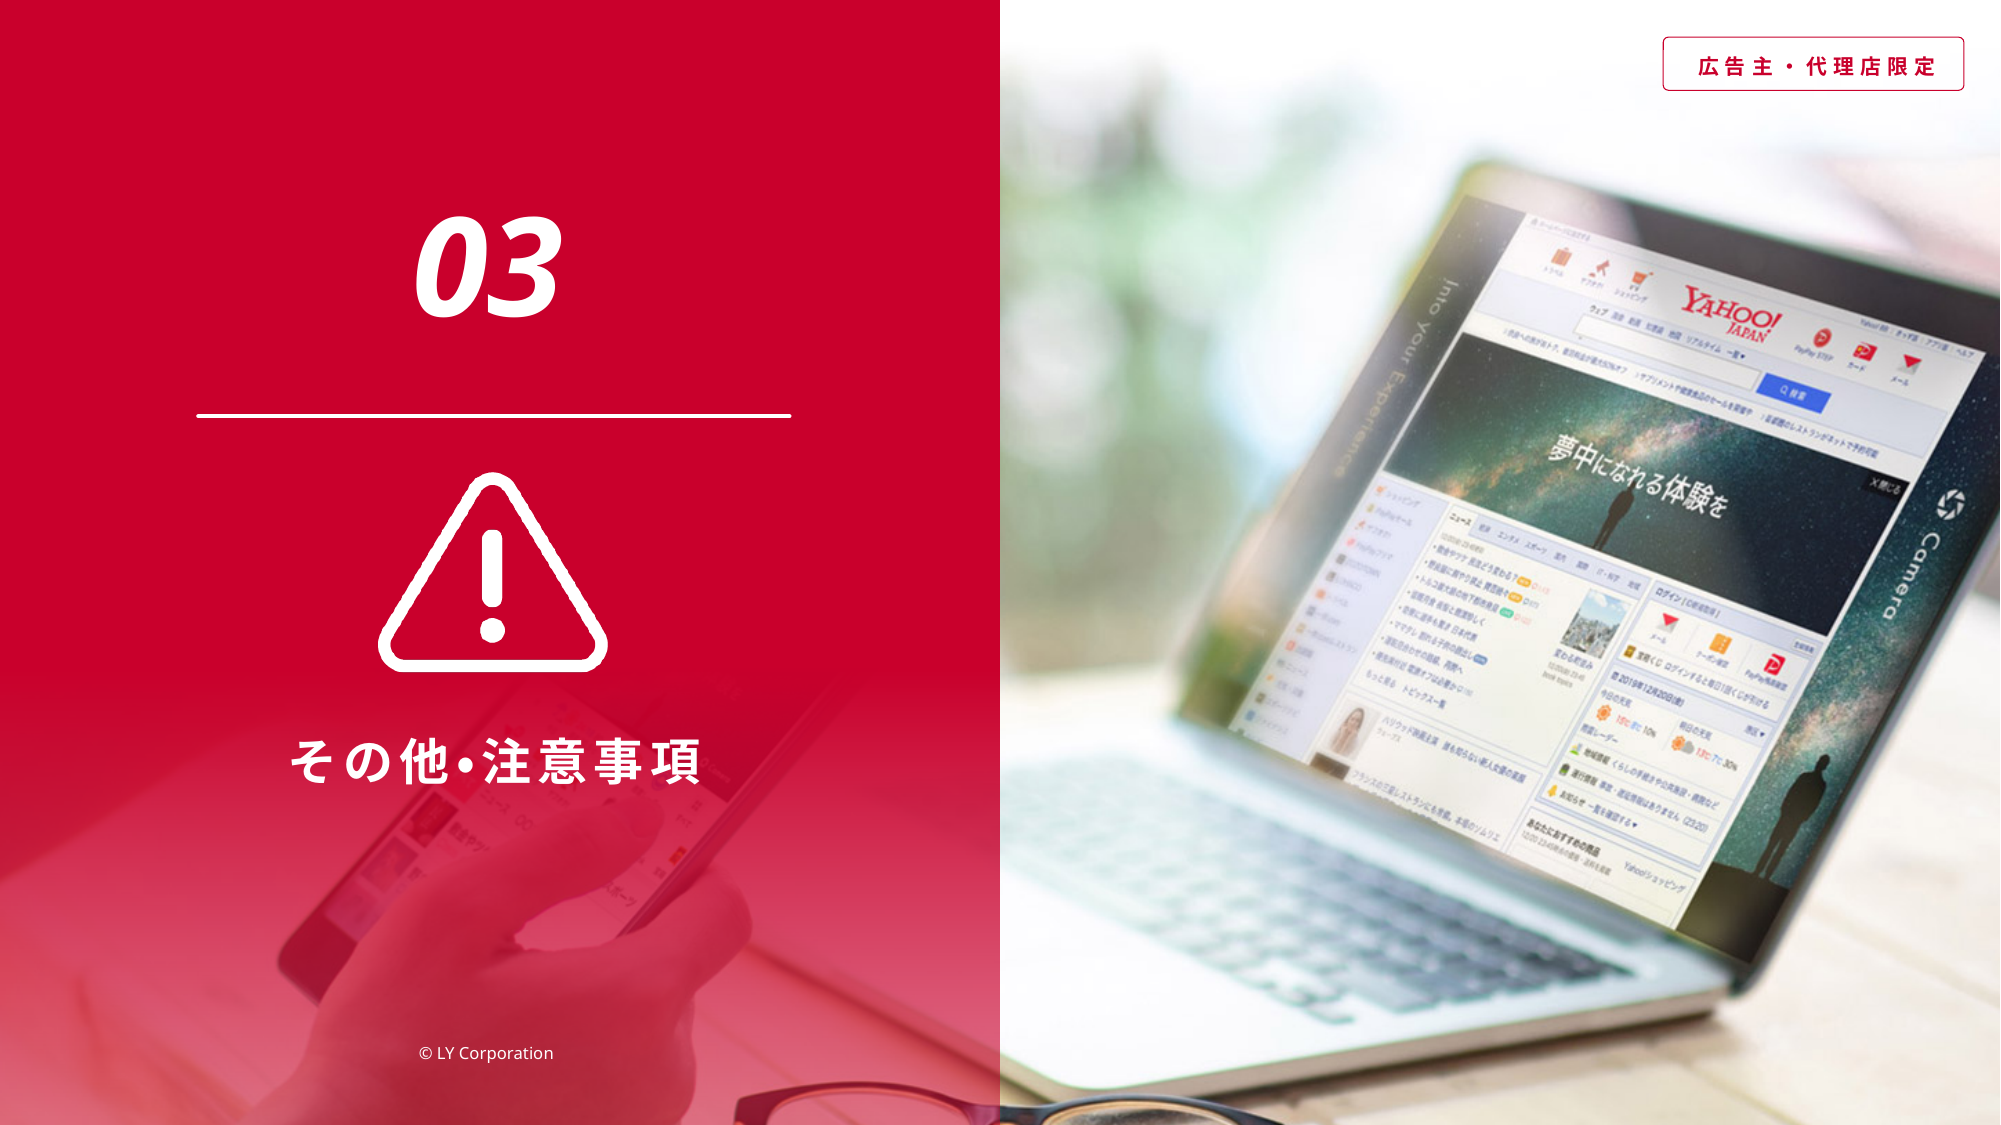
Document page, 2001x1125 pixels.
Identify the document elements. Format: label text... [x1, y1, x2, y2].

list その他・注意事項 [198, 723, 790, 956]
list 03 [397, 171, 587, 346]
picture [1000, 0, 2000, 1125]
picture [361, 454, 622, 696]
